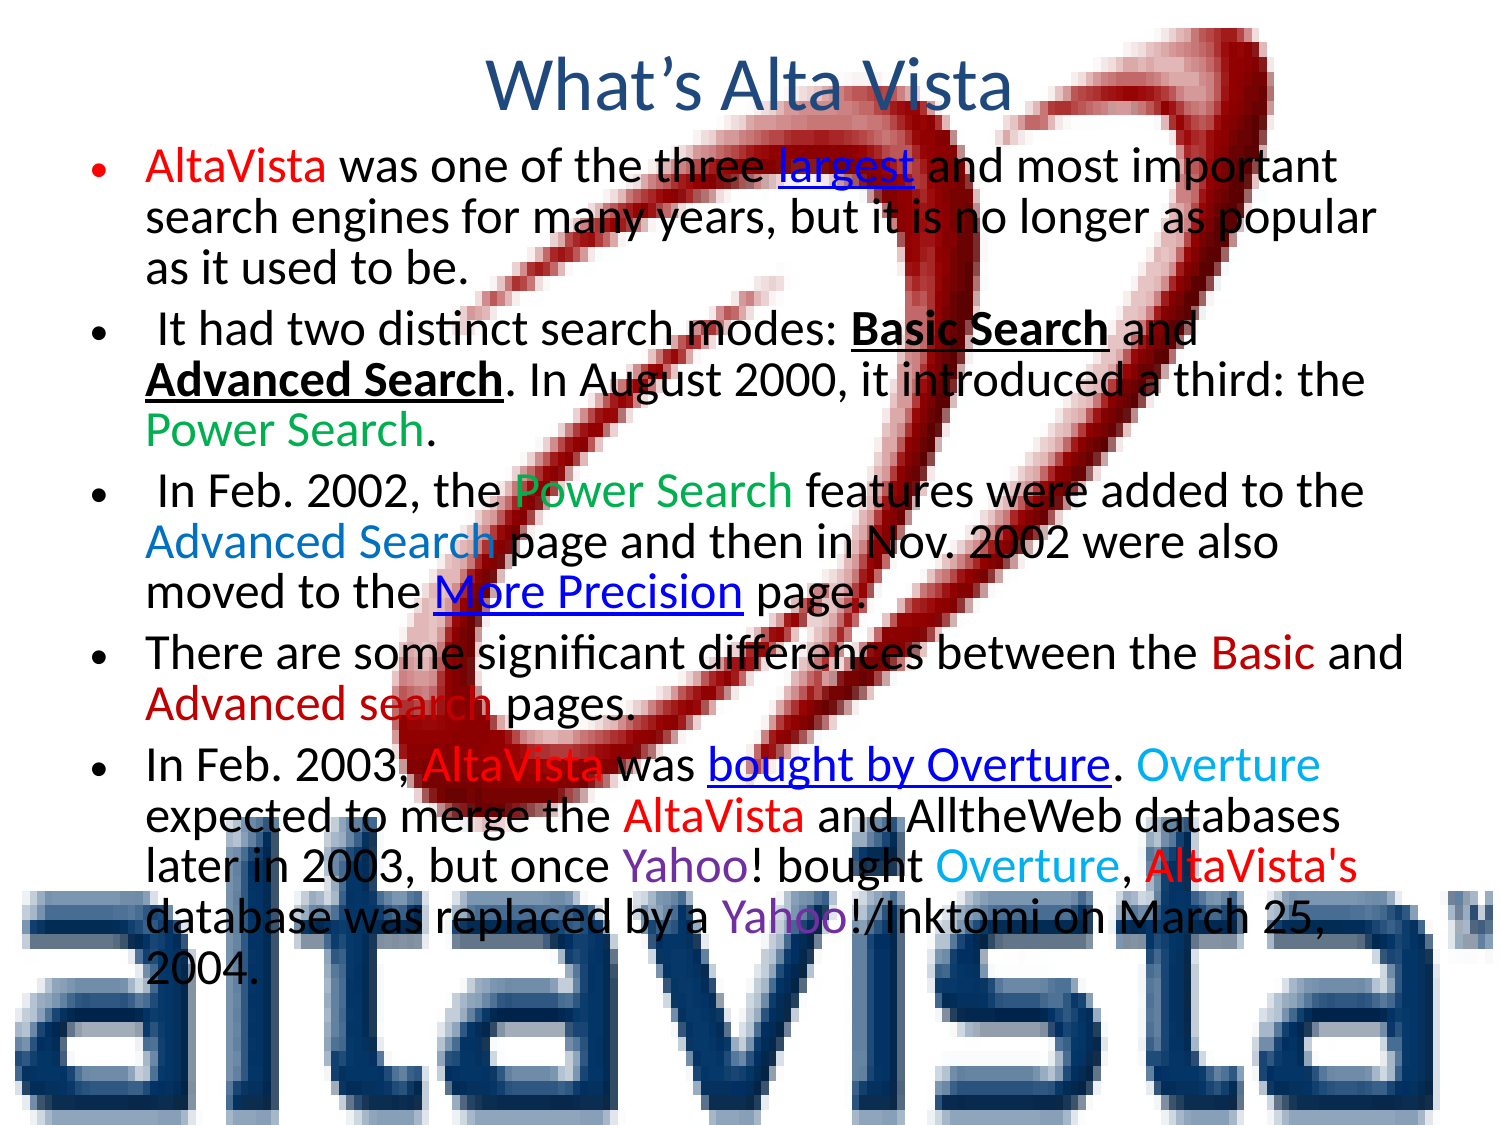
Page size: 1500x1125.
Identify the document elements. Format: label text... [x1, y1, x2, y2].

list AltaVista was one of the three largest and most important search engines for many years, but it is no longer as popular as it used to be. It had two distinct search modes: Basic Search and Advanced Search. In August 2000, it introduced a third: the Power Search. In Feb. 2002, the Power Search features were added to the Advanced Search page and then in Nov. 2002 were also moved to the More Precision page. There are some significant differences between the Basic and Advanced search pages. In Feb. 2003, AltaVista was bought by Overture. Overture expected to merge the AltaVista and AlltheWeb databases later in 2003, but once Yahoo! bought Overture, AltaVista's database was replaced by a Yahoo!/Inktomi on March 25, 2004. [75, 137, 1425, 1005]
picture [0, 0, 1500, 1125]
title What’s Alta Vista [75, 45, 1425, 137]
